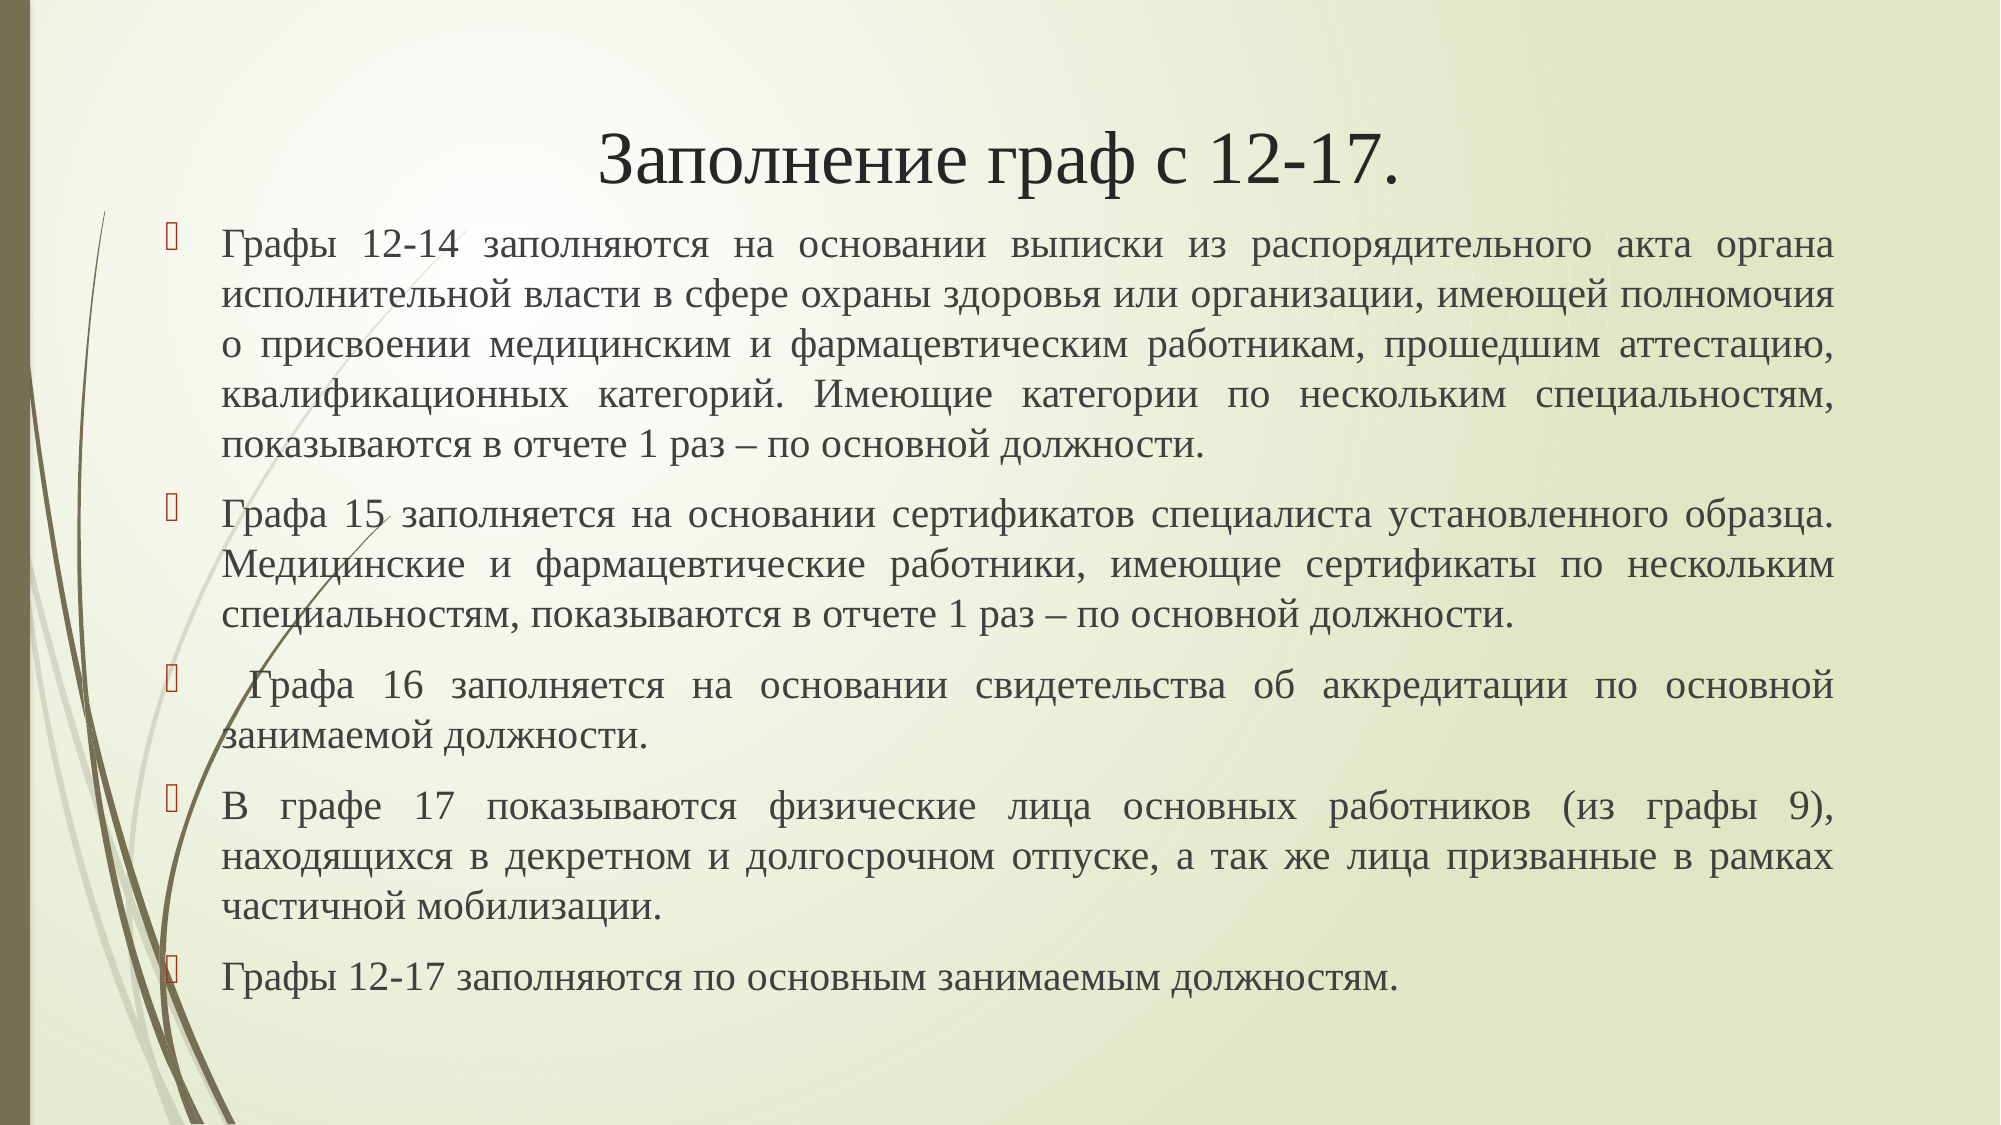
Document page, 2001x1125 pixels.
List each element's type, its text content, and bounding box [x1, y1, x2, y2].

title Заполнение граф с 12-17. [149, 101, 1851, 208]
list Графы 12-14 заполняются на основании выписки из распорядительного акта органа исполнительной власти в сфере охраны здоровья или организации, имеющей полномочия о присвоении медицинским и фармацевтическим работникам, прошедшим аттестацию, квалификационных категорий. Имеющие категории по нескольким специальностям, показываются в отчете 1 раз – по основной должности. Графа 15 заполняется на основании сертификатов специалиста установленного образца. Медицинские и фармацевтические работники, имеющие сертификаты по нескольким специальностям, показываются в отчете 1 раз – по основной должности. Графа 16 заполняется на основании свидетельства об аккредитации по основной занимаемой должности. В графе 17 показываются физические лица основных работников (из графы 9), находящихся в декретном и долгосрочном отпуске, а так же лица призванные в рамках частичной мобилизации. Графы 12-17 заполняются по основным занимаемым должностям. [149, 207, 1850, 950]
